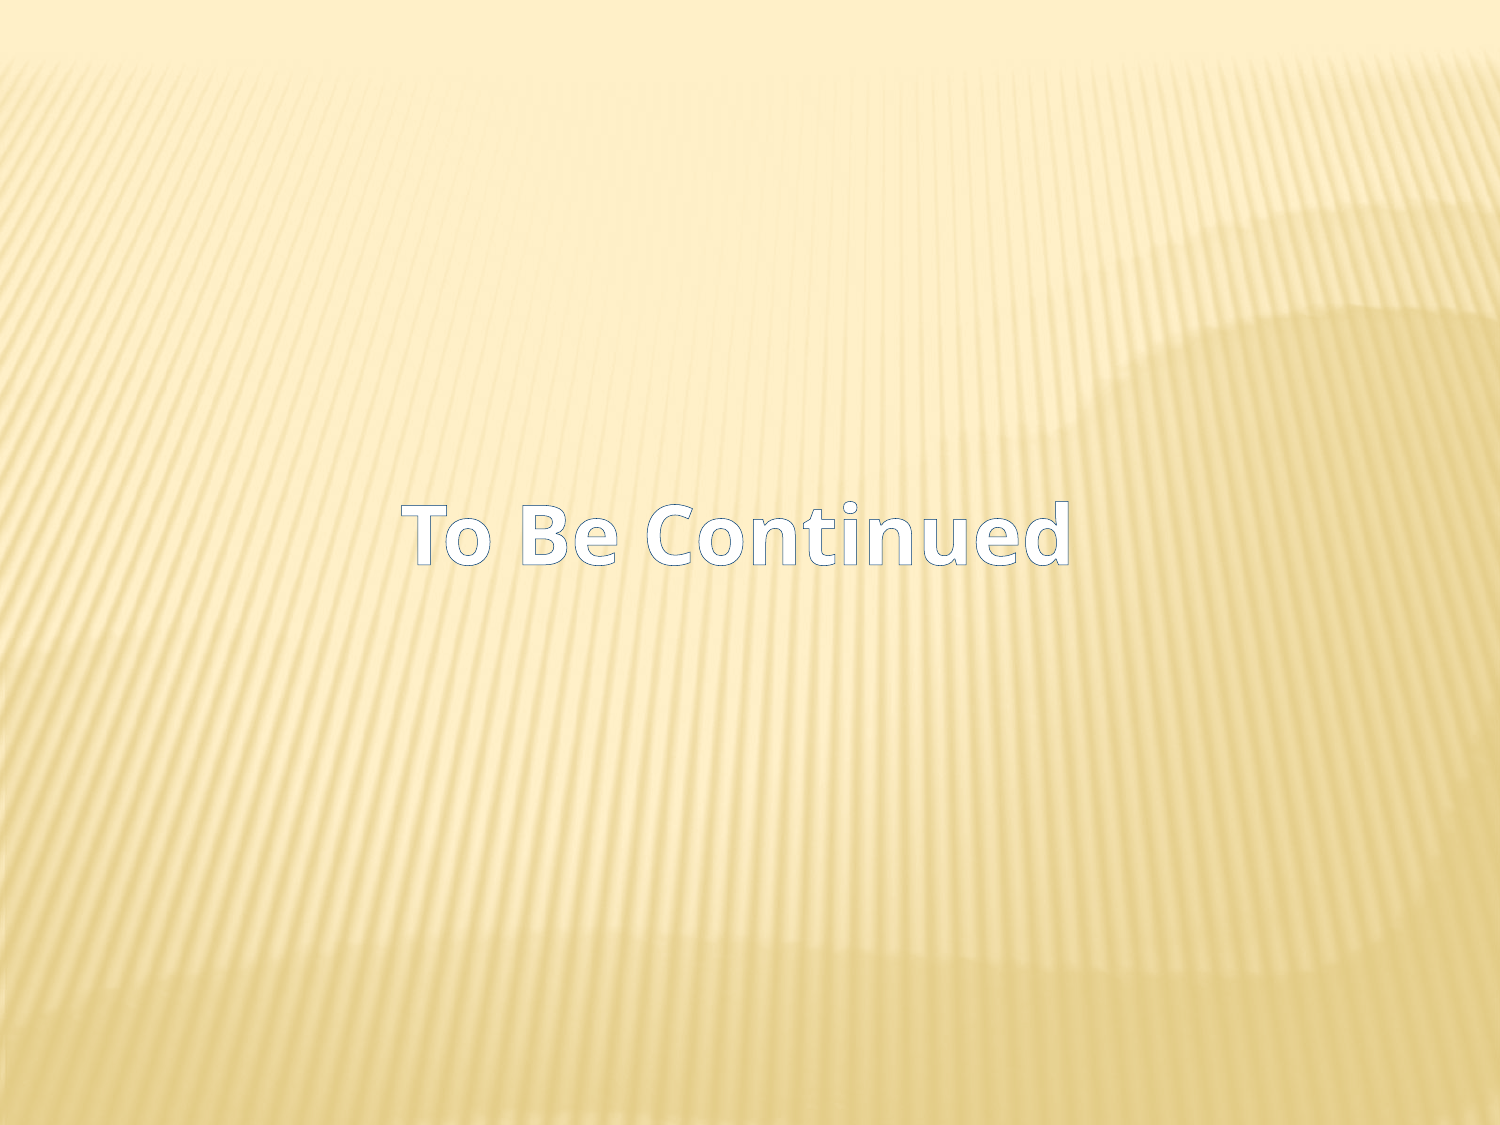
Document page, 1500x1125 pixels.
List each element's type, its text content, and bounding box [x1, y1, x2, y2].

text_box To Be Continued [375, 474, 1100, 589]
